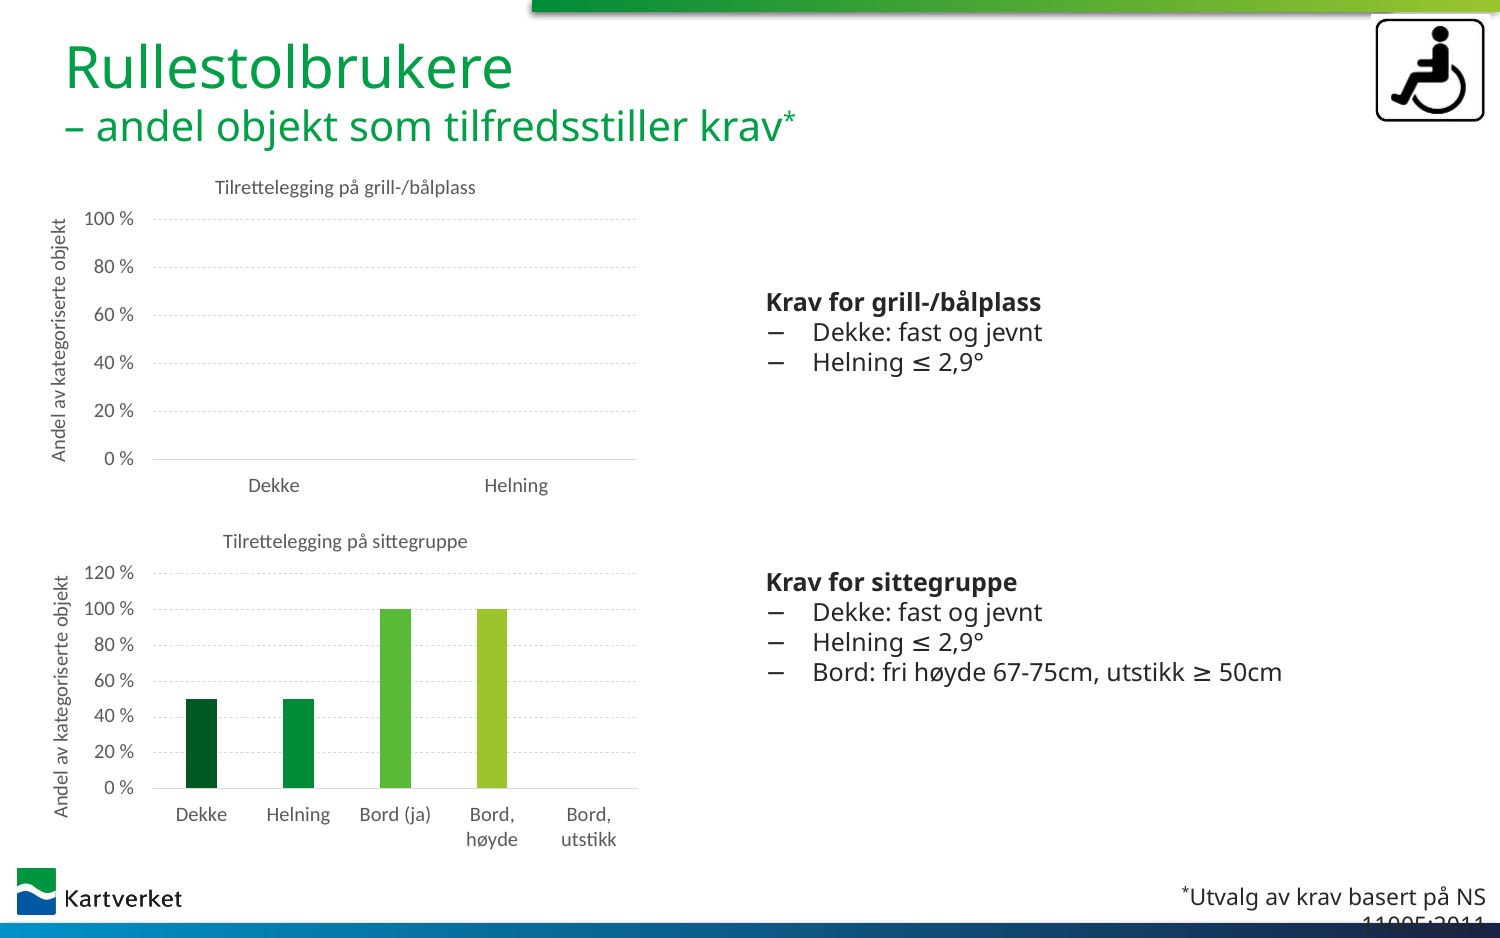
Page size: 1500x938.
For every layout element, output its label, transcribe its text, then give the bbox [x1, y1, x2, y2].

picture [41, 520, 650, 859]
picture [1371, 13, 1491, 127]
text_box Krav for sittegruppe Dekke: fast og jevnt Helning ≤ 2,9° Bord: fri høyde 67-75cm, utstikk ≥ 50cm [750, 559, 1500, 694]
text_box Krav for grill-/bålplass Dekke: fast og jevnt Helning ≤ 2,9° [750, 279, 1452, 384]
text_box *Utvalg av krav basert på NS 11005:2011 [1068, 873, 1500, 938]
picture [41, 166, 650, 505]
text_box Rullestolbrukere – andel objekt som tilfredsstiller krav* [49, 14, 1431, 158]
